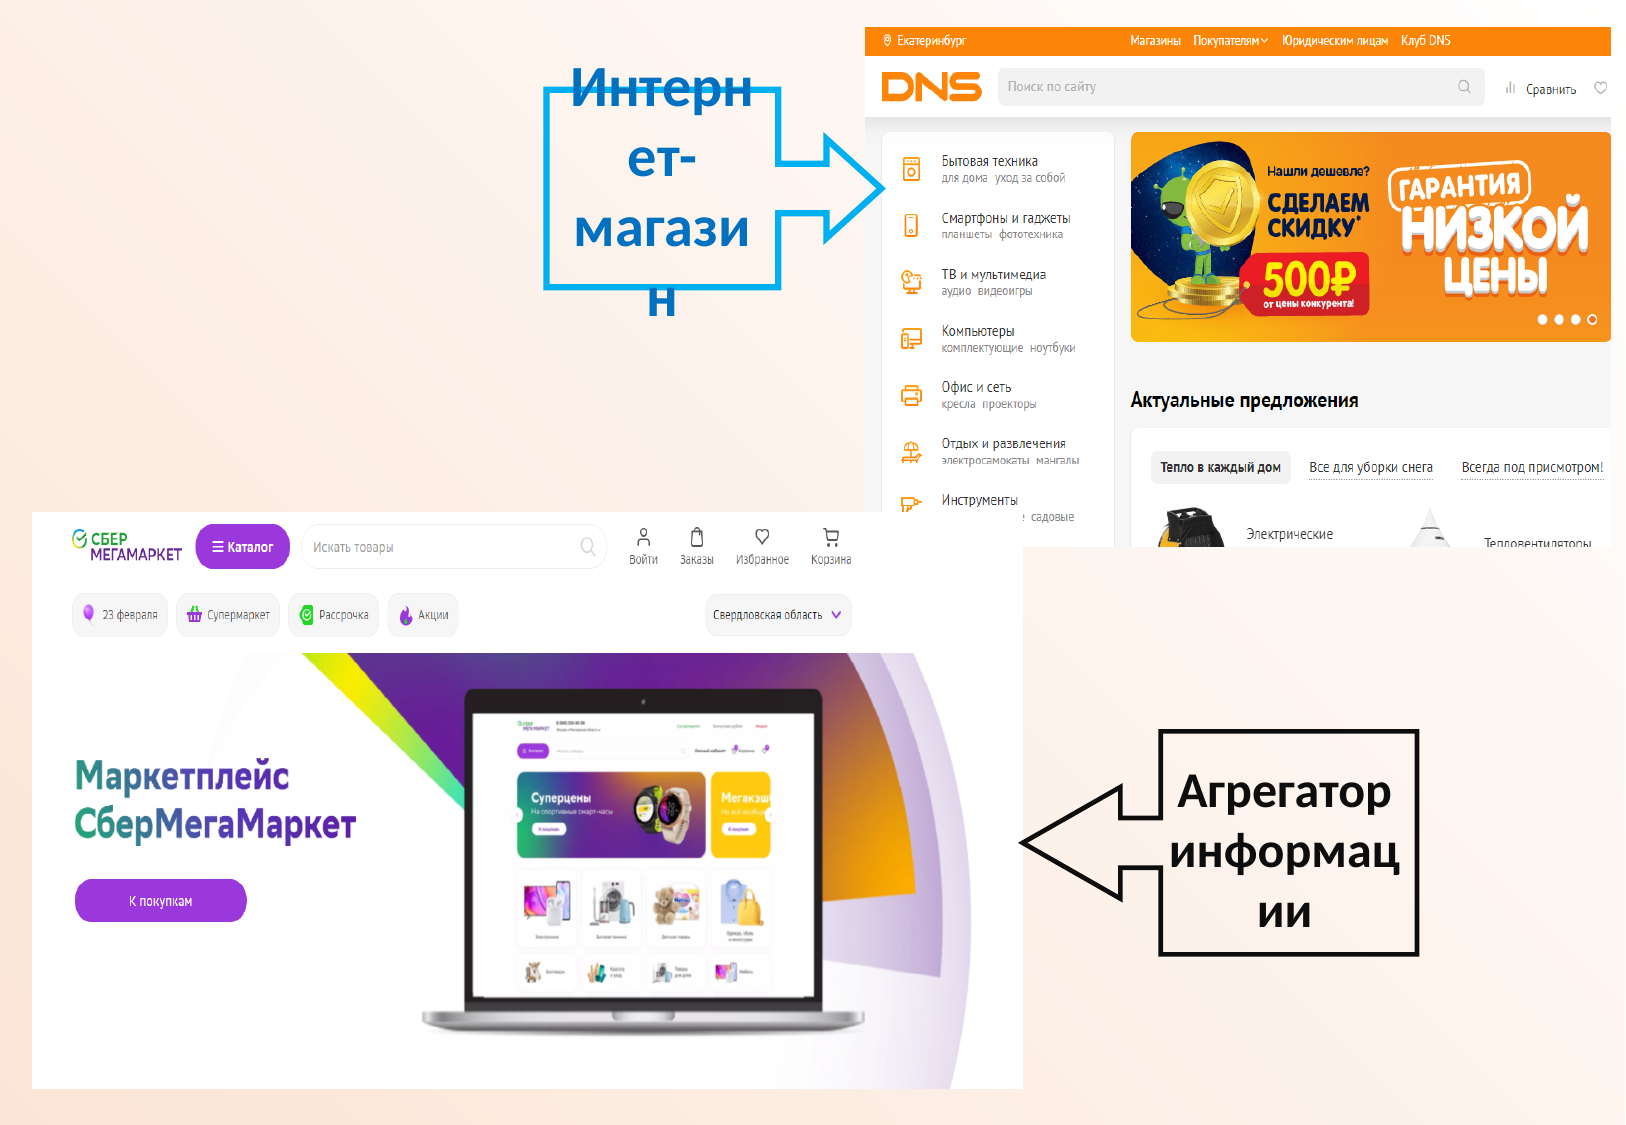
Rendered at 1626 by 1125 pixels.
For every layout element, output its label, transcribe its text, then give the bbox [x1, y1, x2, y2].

text_box [1159, 730, 1419, 956]
text_box Агрегатор информации [1152, 749, 1417, 945]
text_box [1023, 785, 1152, 901]
picture [865, 180, 875, 197]
picture [32, 27, 1611, 1089]
text_box Интернет-магазин [545, 88, 865, 289]
